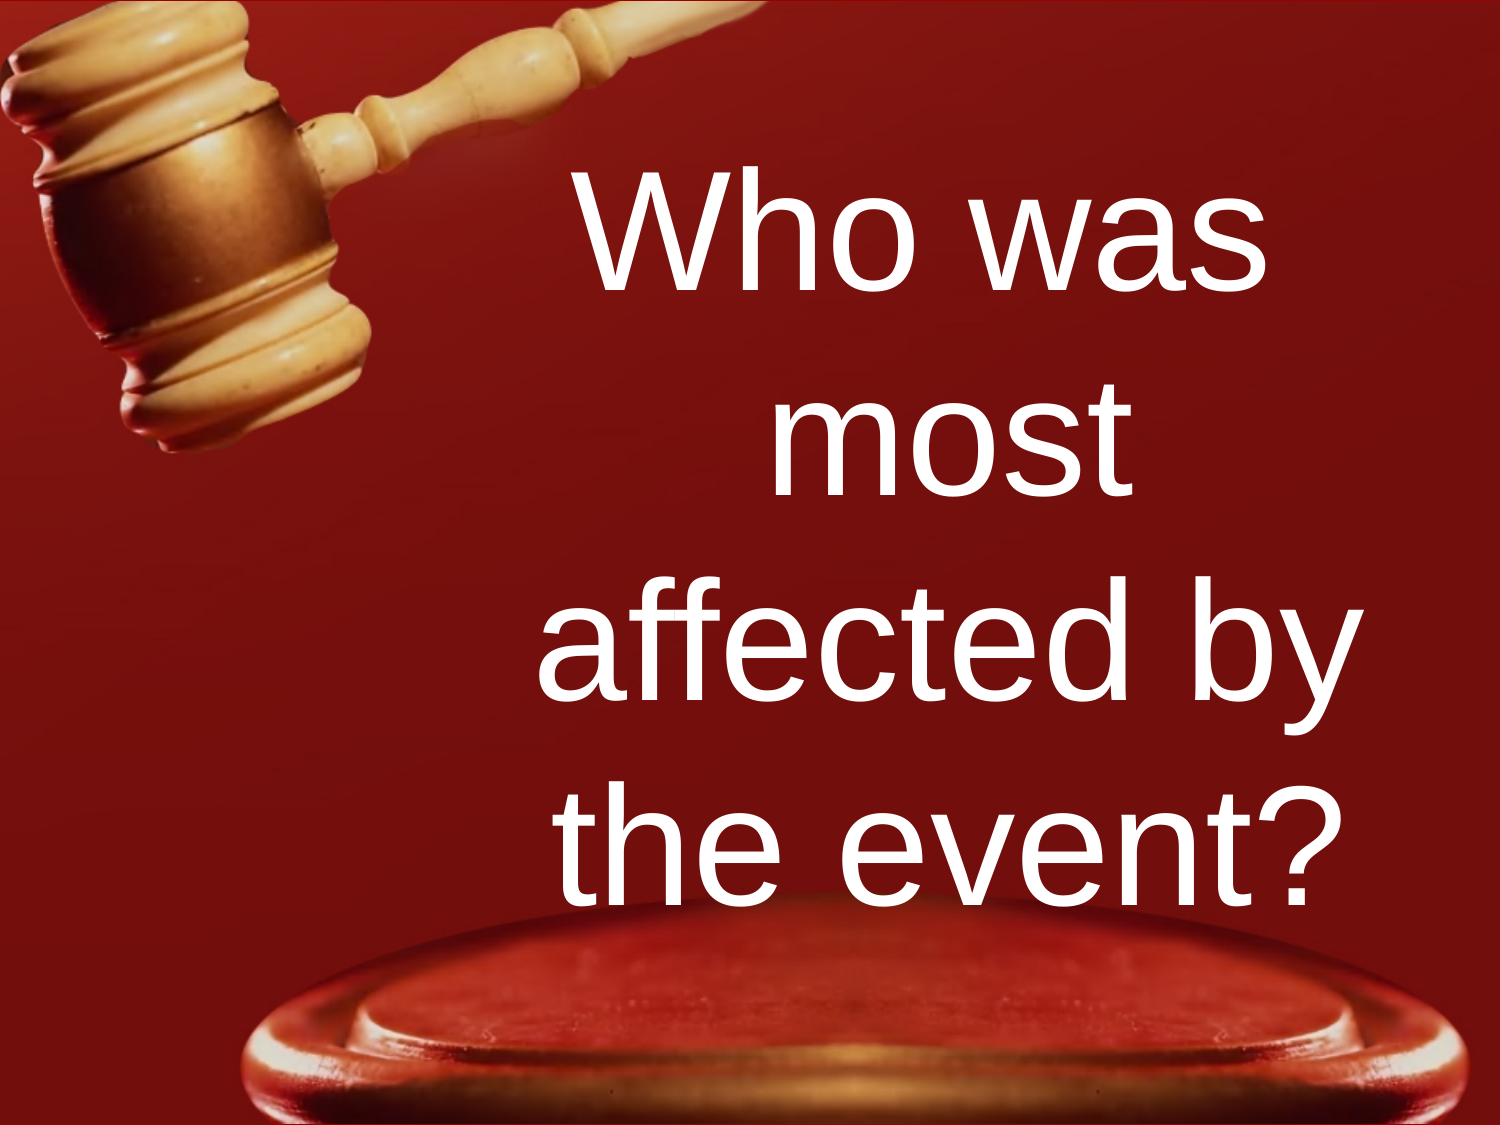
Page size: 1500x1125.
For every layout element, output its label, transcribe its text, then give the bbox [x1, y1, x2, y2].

list Who was most affected by the event? [374, 112, 1468, 863]
picture [0, 1, 1500, 1124]
